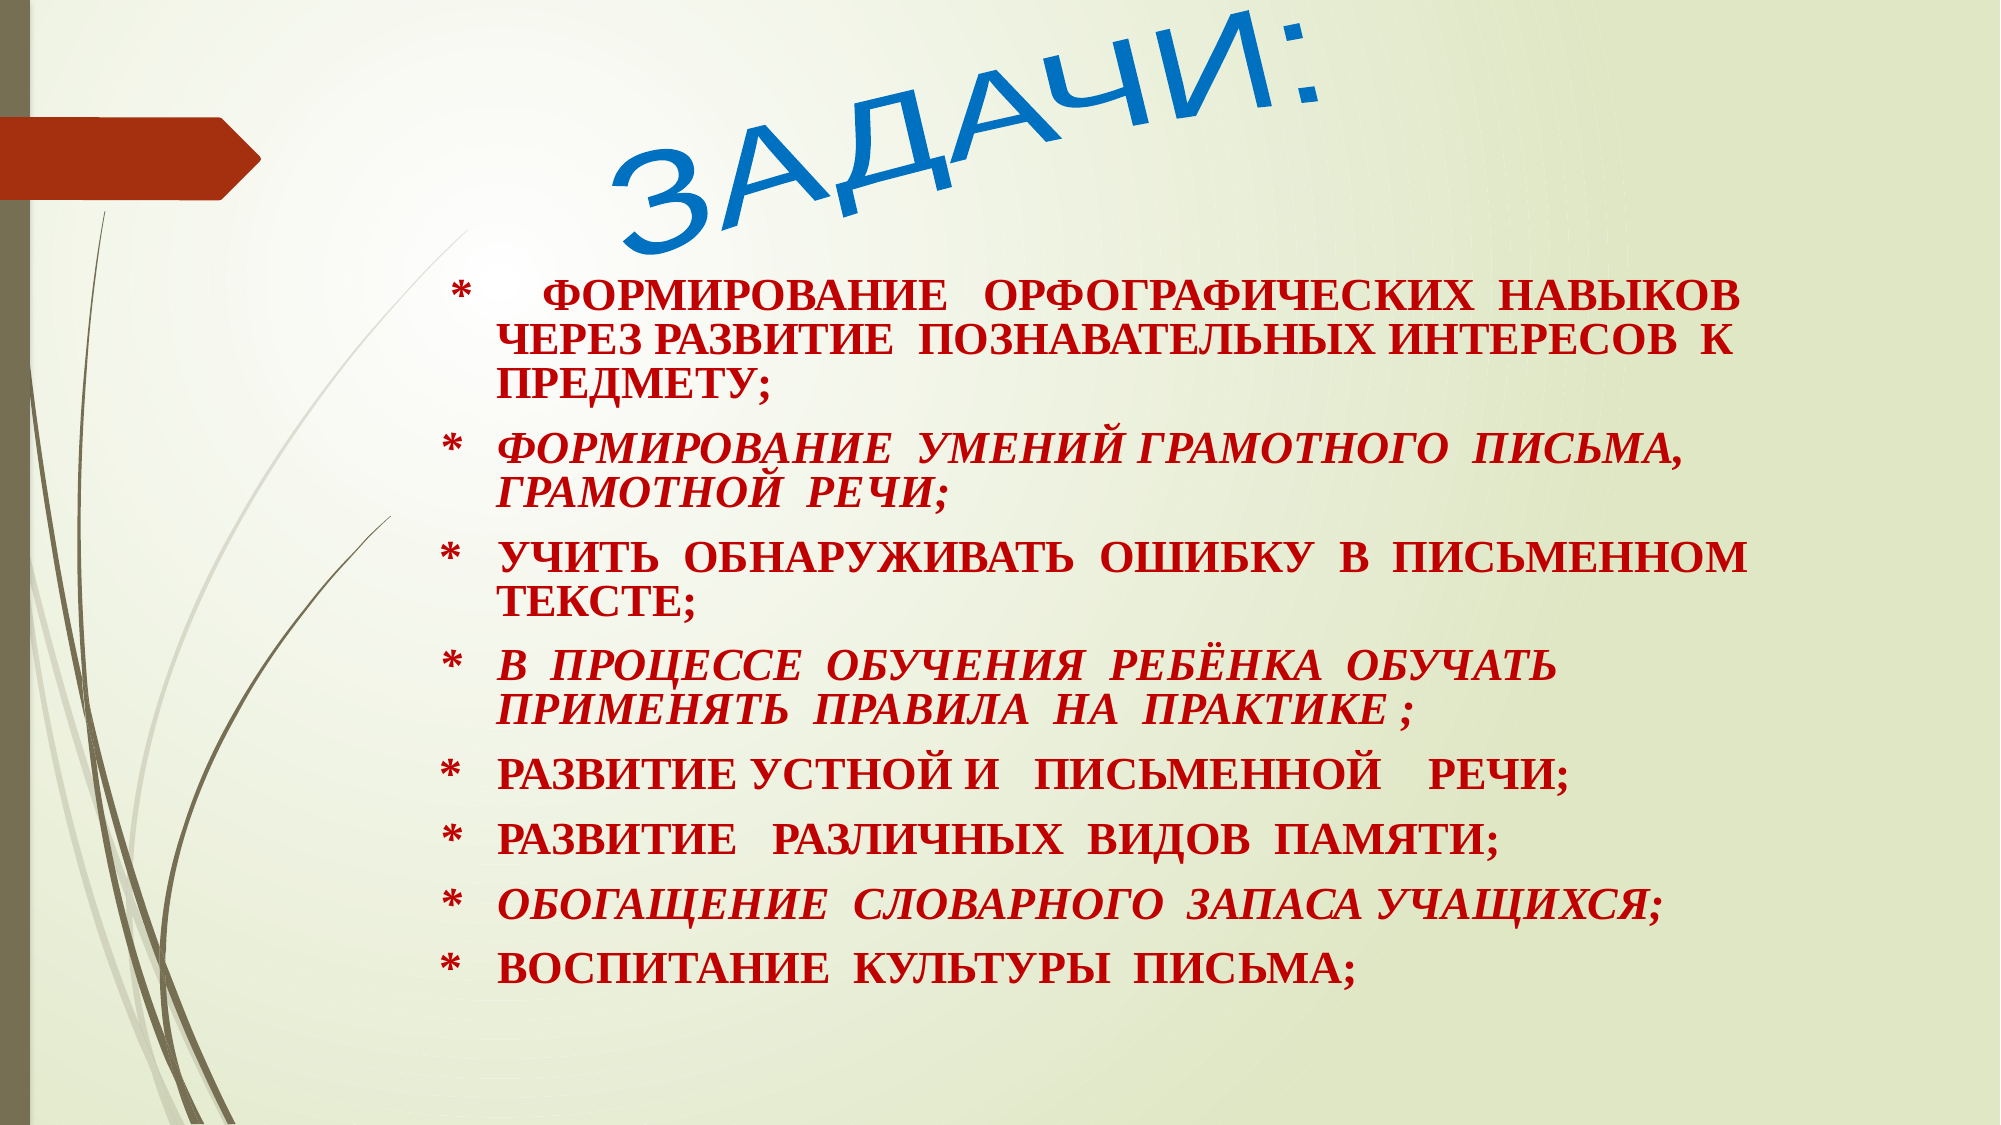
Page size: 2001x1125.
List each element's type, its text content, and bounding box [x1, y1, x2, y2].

list * ФОРМИРОВАНИЕ ОРФОГРАФИЧЕСКИХ НАВЫКОВ ЧЕРЕЗ РАЗВИТИЕ ПОЗНАВАТЕЛЬНЫХ ИНТЕРЕСОВ К ПРЕДМЕТУ; * ФОРМИРОВАНИЕ УМЕНИЙ ГРАМОТНОГО ПИСЬМА, ГРАМОТНОЙ РЕЧИ; * УЧИТЬ ОБНАРУЖИВАТЬ ОШИБКУ В ПИСЬМЕННОМ ТЕКСТЕ; * В ПРОЦЕССЕ ОБУЧЕНИЯ РЕБЁНКА ОБУЧАТЬ ПРИМЕНЯТЬ ПРАВИЛА НА ПРАКТИКЕ ; * РАЗВИТИЕ УСТНОЙ И ПИСЬМЕННОЙ РЕЧИ; * РАЗВИТИЕ РАЗЛИЧНЫХ ВИДОВ ПАМЯТИ; * ОБОГАЩЕНИЕ СЛОВАРНОГО ЗАПАСА УЧАЩИХСЯ; * ВОСПИТАНИЕ КУЛЬТУРЫ ПИСЬМА; [424, 268, 1888, 1058]
